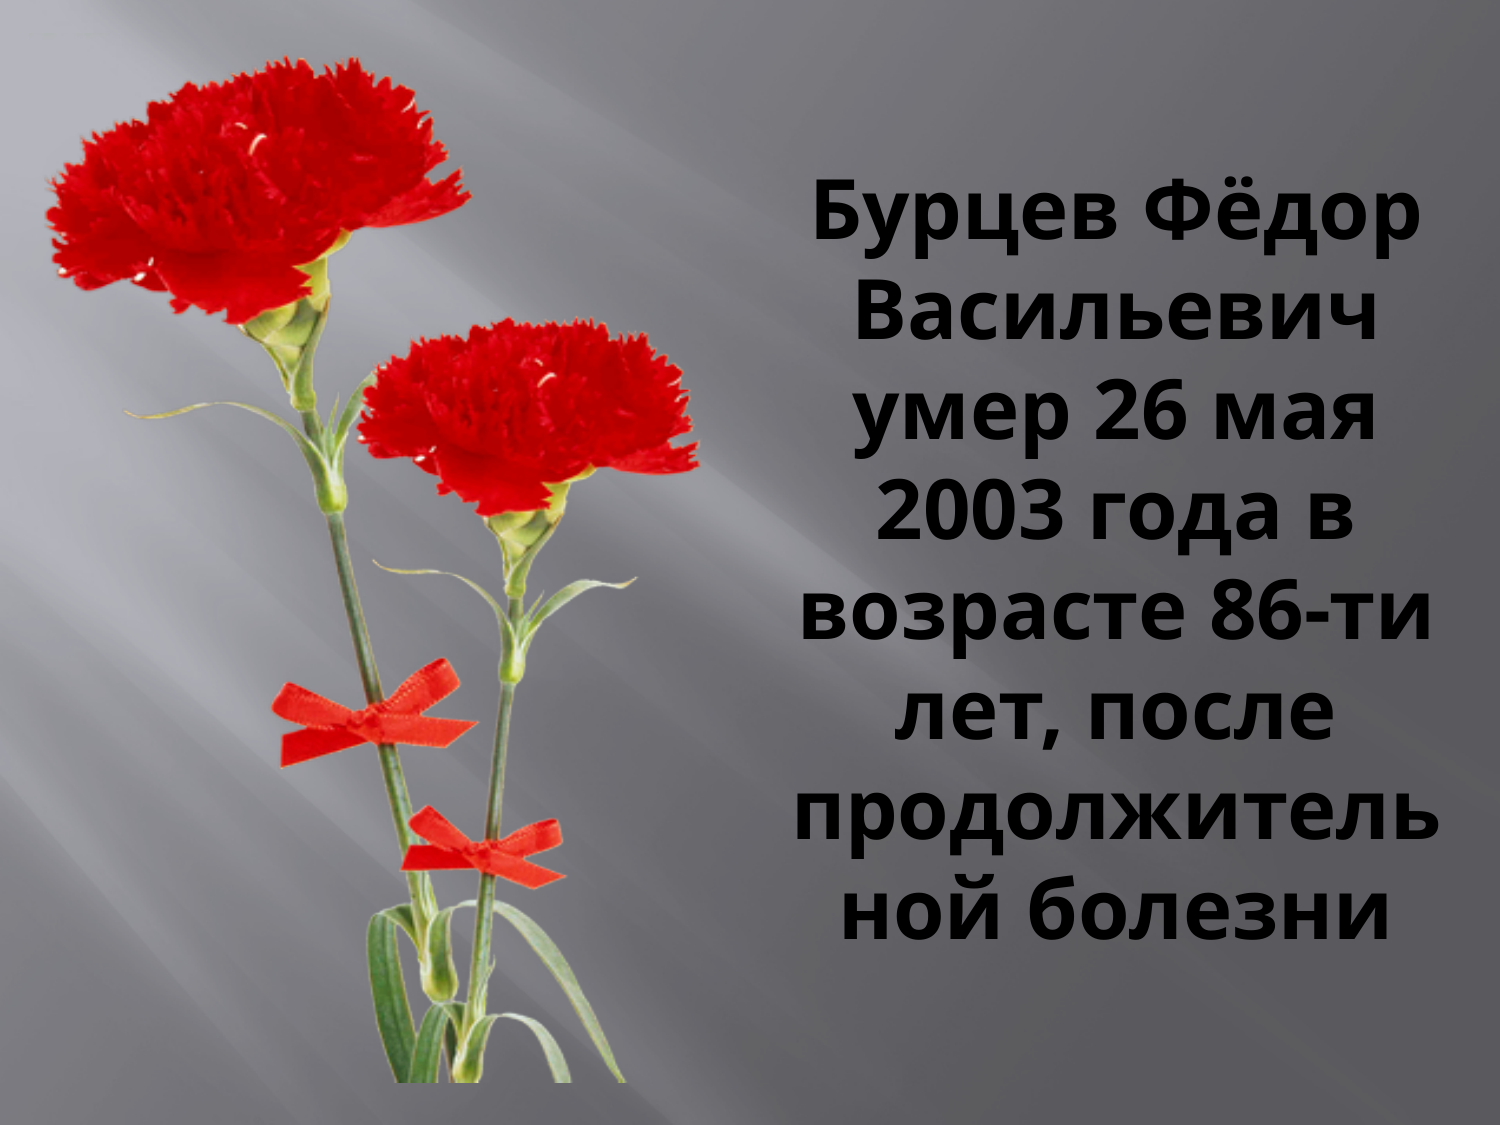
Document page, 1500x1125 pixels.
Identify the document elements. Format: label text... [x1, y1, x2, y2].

list Бурцев Фёдор Васильевич умер 26 мая 2003 года в возрасте 86-ти лет, после продолжительной болезни [762, 149, 1471, 1125]
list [29, 32, 727, 1083]
